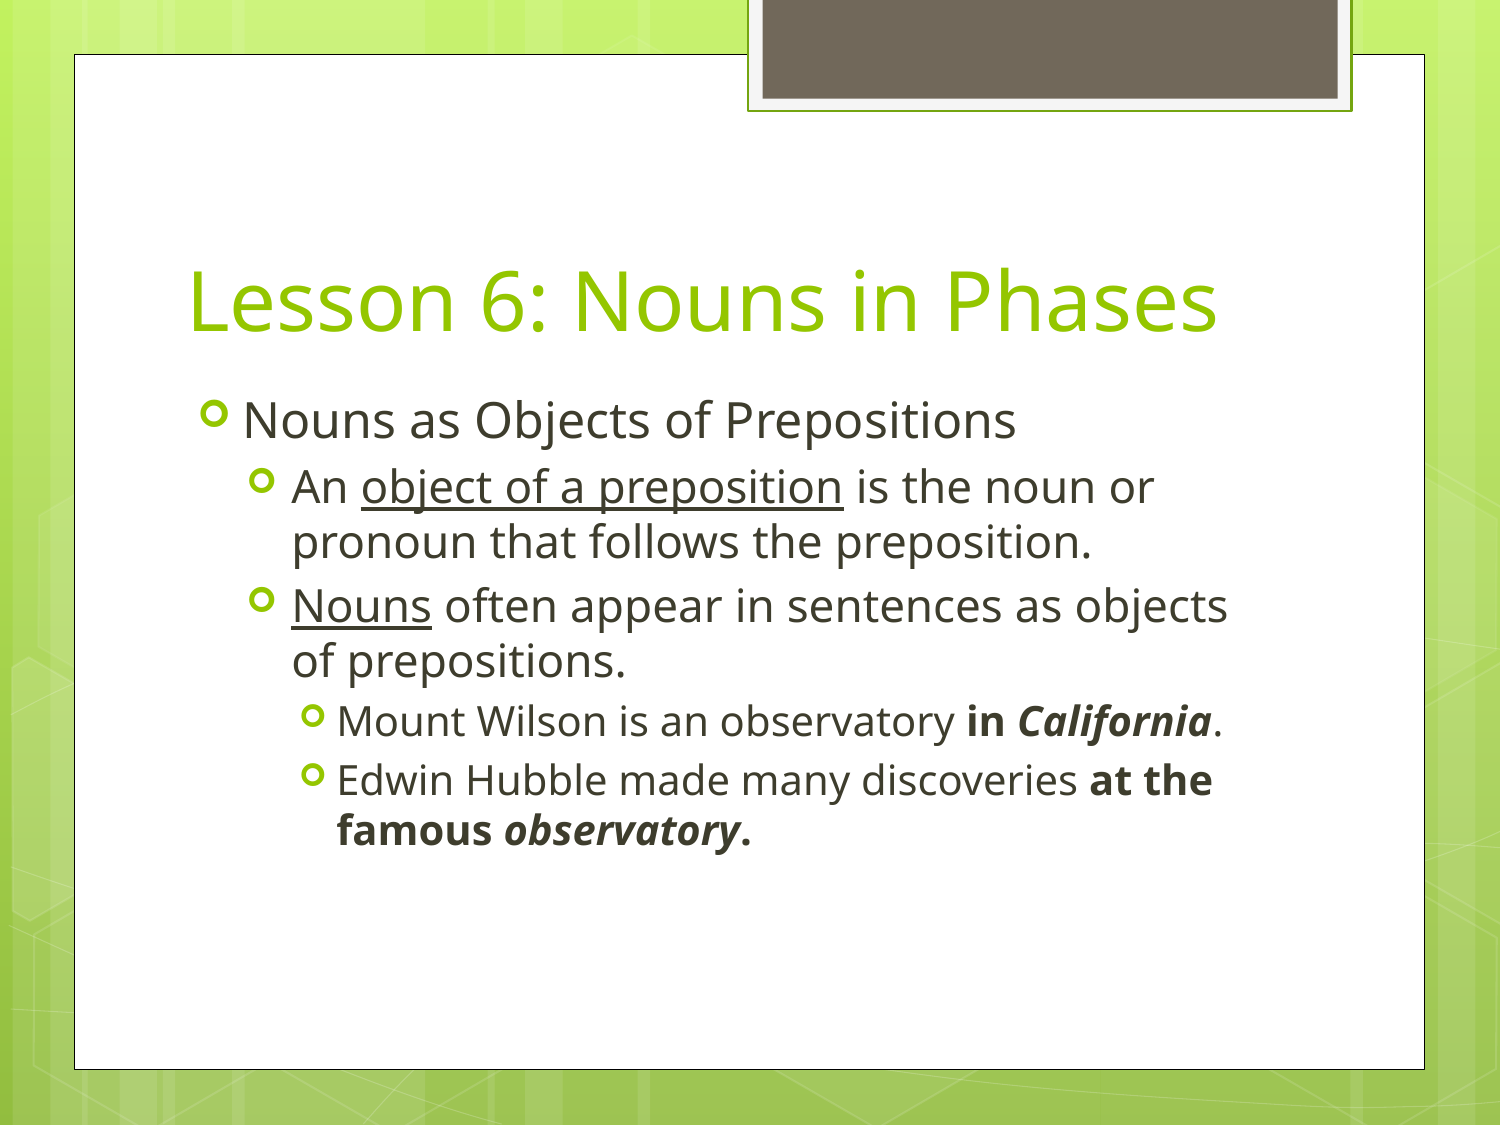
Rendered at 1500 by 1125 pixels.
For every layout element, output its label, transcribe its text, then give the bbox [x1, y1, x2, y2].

title Lesson 6: Nouns in Phases [171, 168, 1324, 357]
list Nouns as Objects of Prepositions An object of a preposition is the noun or pronoun that follows the preposition. Nouns often appear in sentences as objects of prepositions. Mount Wilson is an observatory in California. Edwin Hubble made many discoveries at the famous observatory. [171, 381, 1283, 957]
